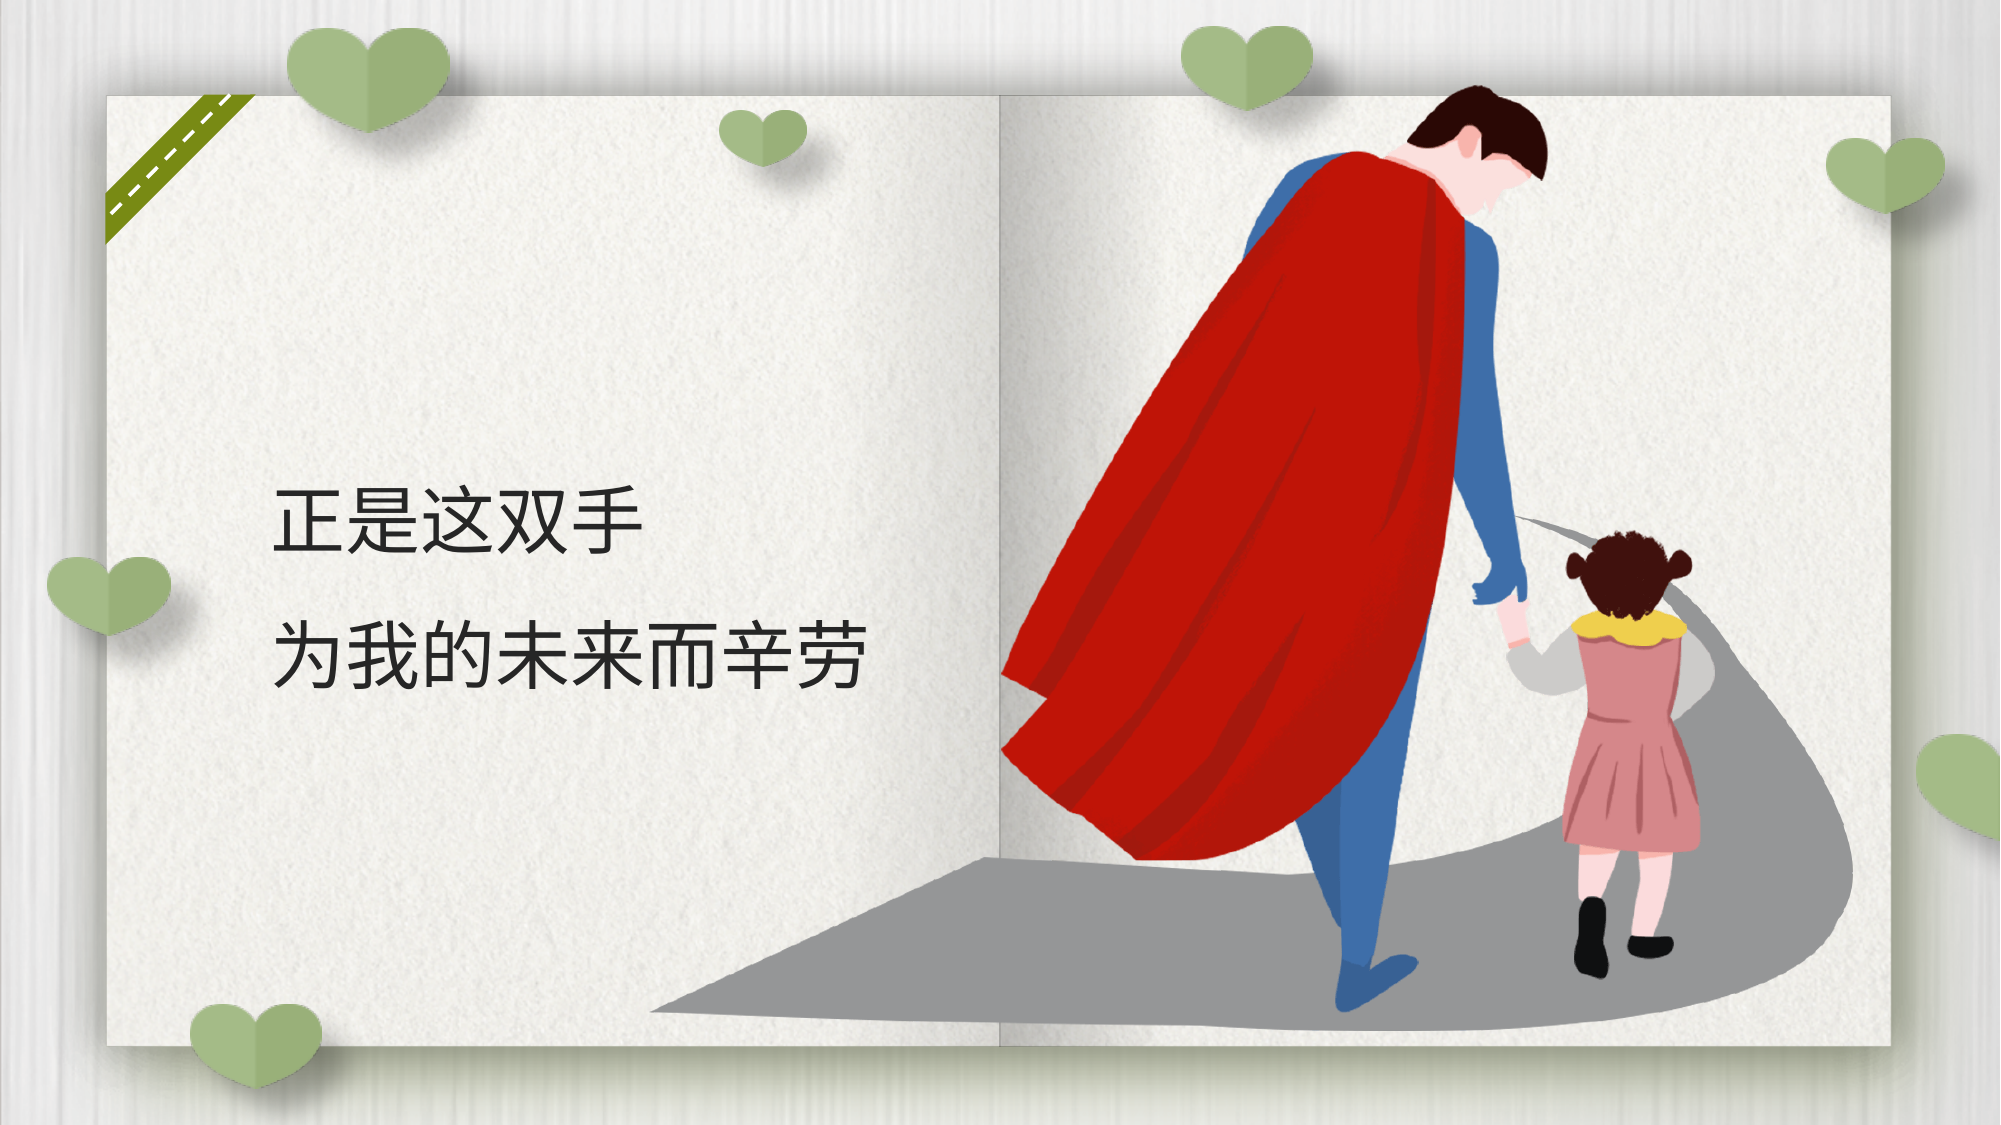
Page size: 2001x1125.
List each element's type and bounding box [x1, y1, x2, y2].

text_box [61, 94, 1889, 1047]
picture [0, 0, 2001, 1125]
